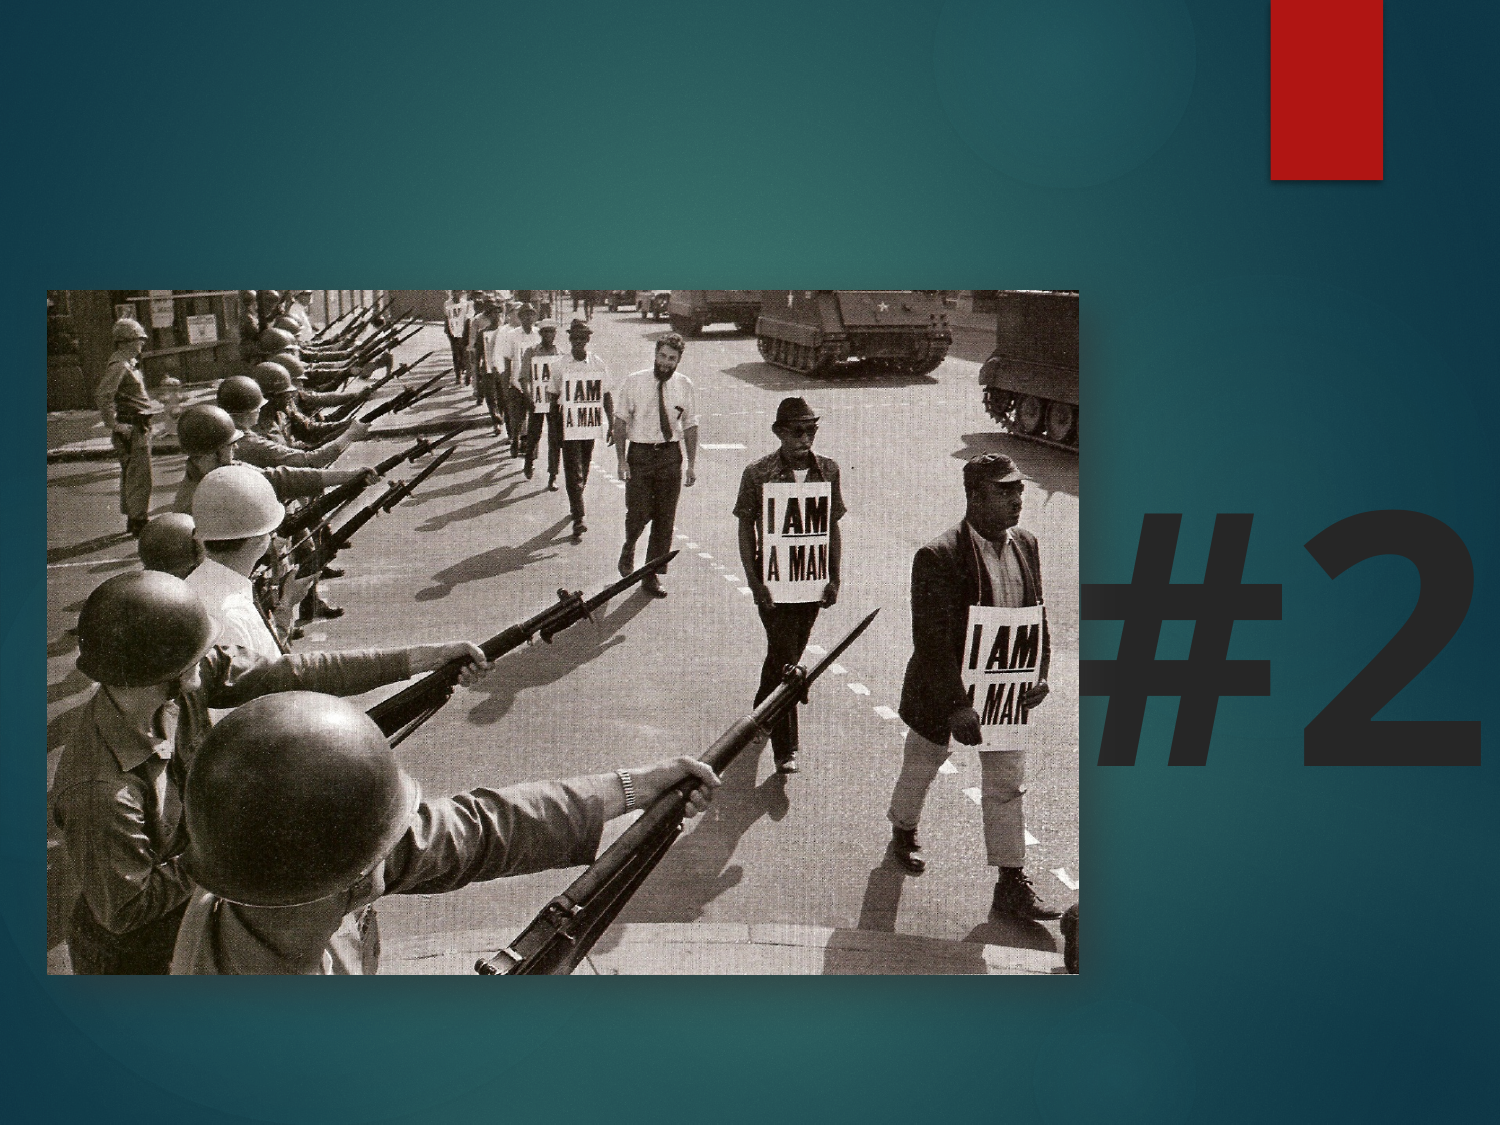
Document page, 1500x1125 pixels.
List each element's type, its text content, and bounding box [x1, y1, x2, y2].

text_box #2 [1128, 375, 1500, 845]
picture [46, 290, 1079, 976]
